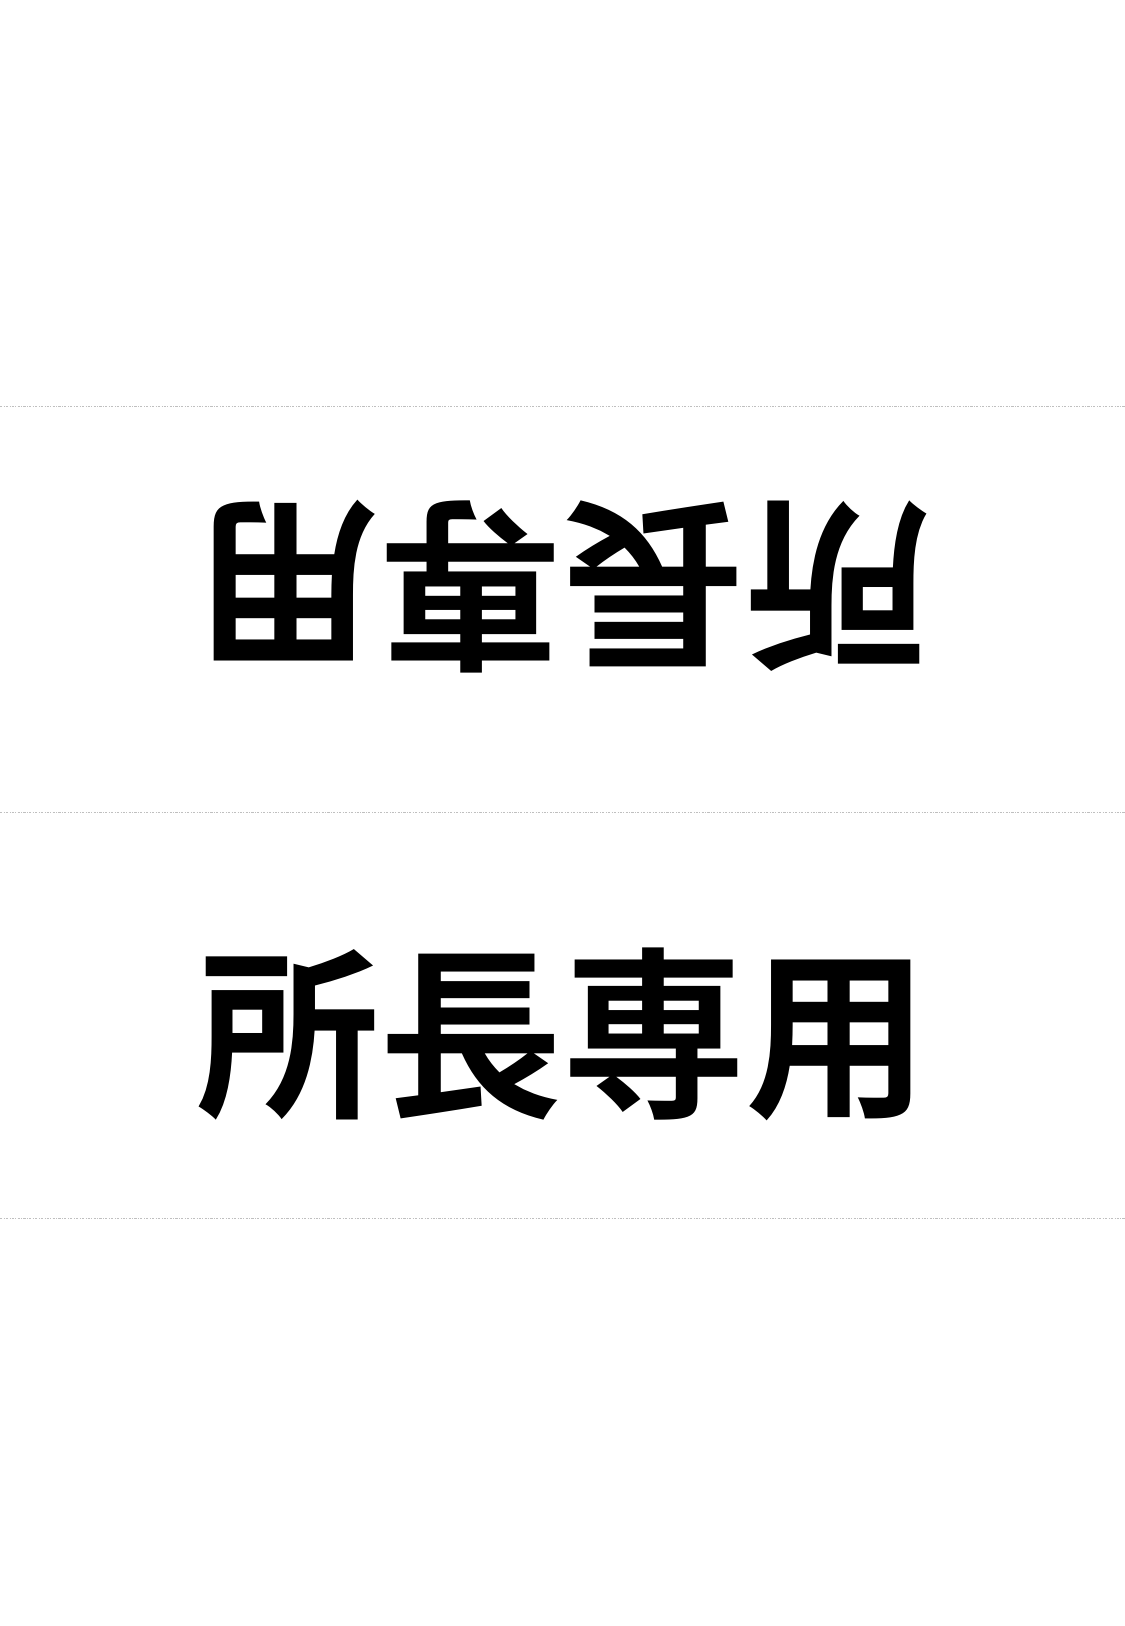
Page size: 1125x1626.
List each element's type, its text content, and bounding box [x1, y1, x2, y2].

text_box 所長専用 [181, 913, 944, 1148]
text_box 所長専用 [181, 473, 944, 709]
